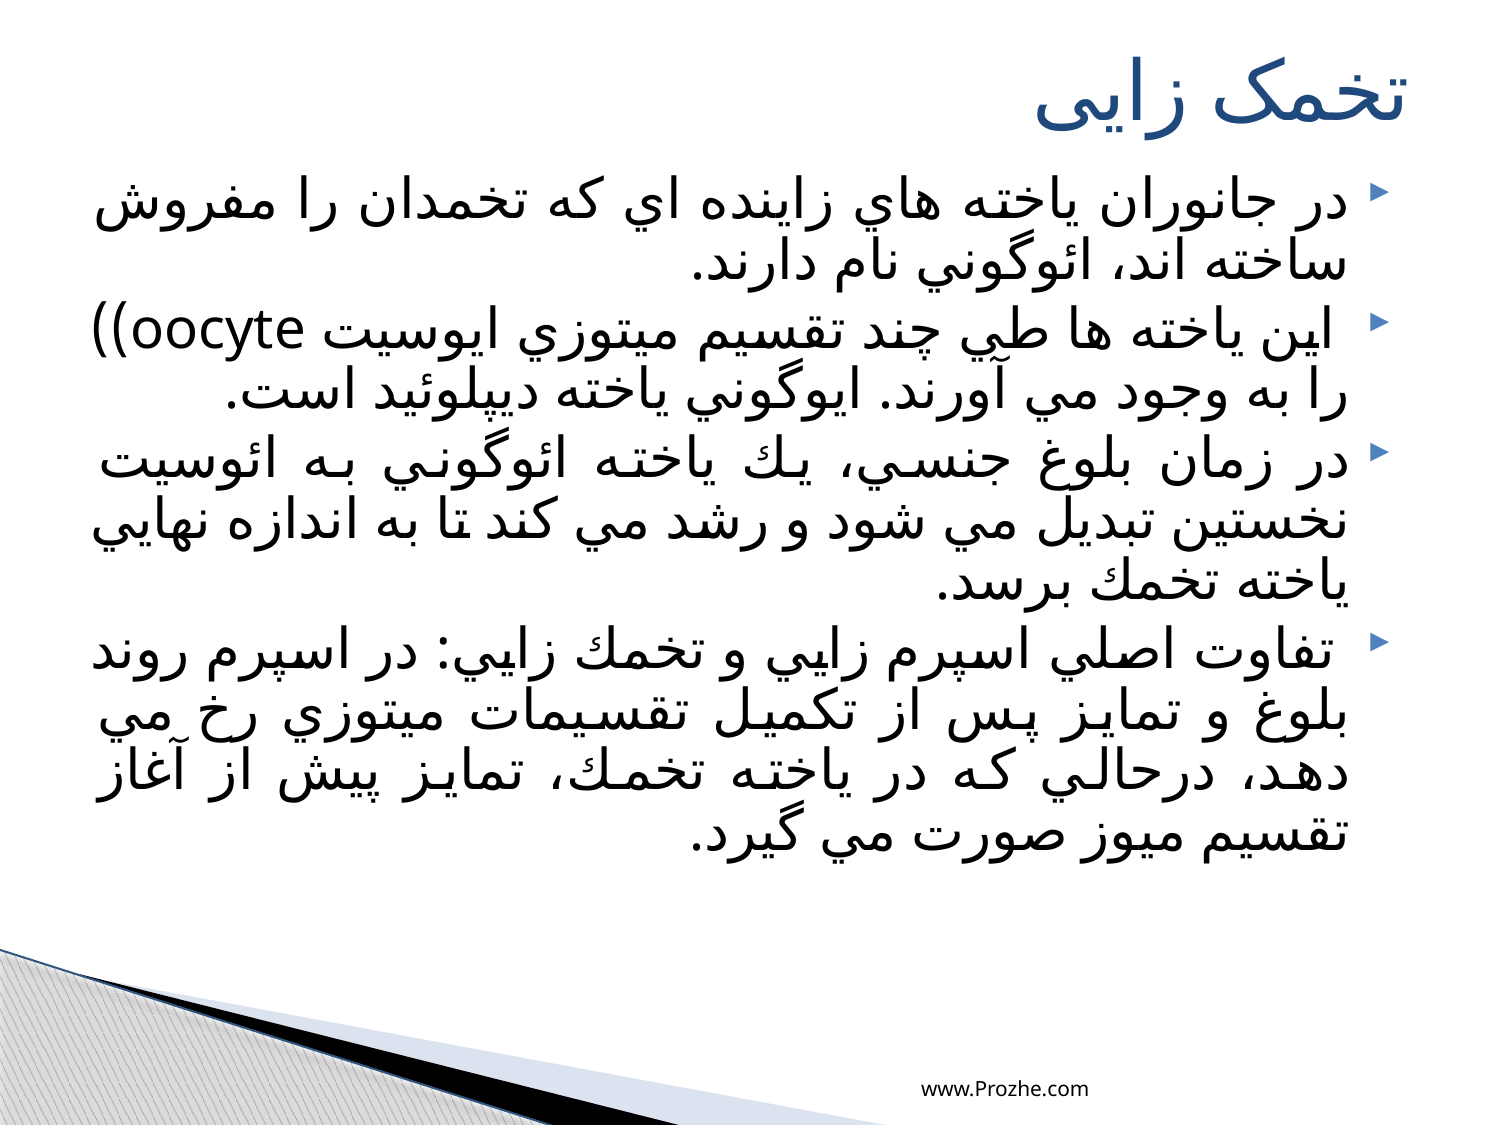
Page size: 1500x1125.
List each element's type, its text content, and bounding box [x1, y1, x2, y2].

footer www.Prozhe.com [718, 1051, 1105, 1112]
list در جانوران ياخته هاي زاينده اي كه تخمدان را مفروش ساخته اند، ائوگوني نام دارند. اين ياخته ها طي چند تقسيم ميتوزي ايوسيت oocyte)) را به وجود مي آورند. ايوگوني ياخته ديپلوئيد است. در زمان بلوغ جنسي، يك ياخته ائوگوني به ائوسيت نخستين تبديل مي شود و رشد مي كند تا به اندازه نهايي ياخته تخمك برسد. تفاوت اصلي اسپرم زايي و تخمك زايي: در اسپرم روند بلوغ و تمايز پس از تكميل تقسيمات ميتوزي رخ مي دهد، درحالي كه در ياخته تخمك، تمايز پيش از آغاز تقسيم ميوز صورت مي گيرد. [75, 175, 1425, 950]
title تخمک زایی [75, 0, 1425, 175]
